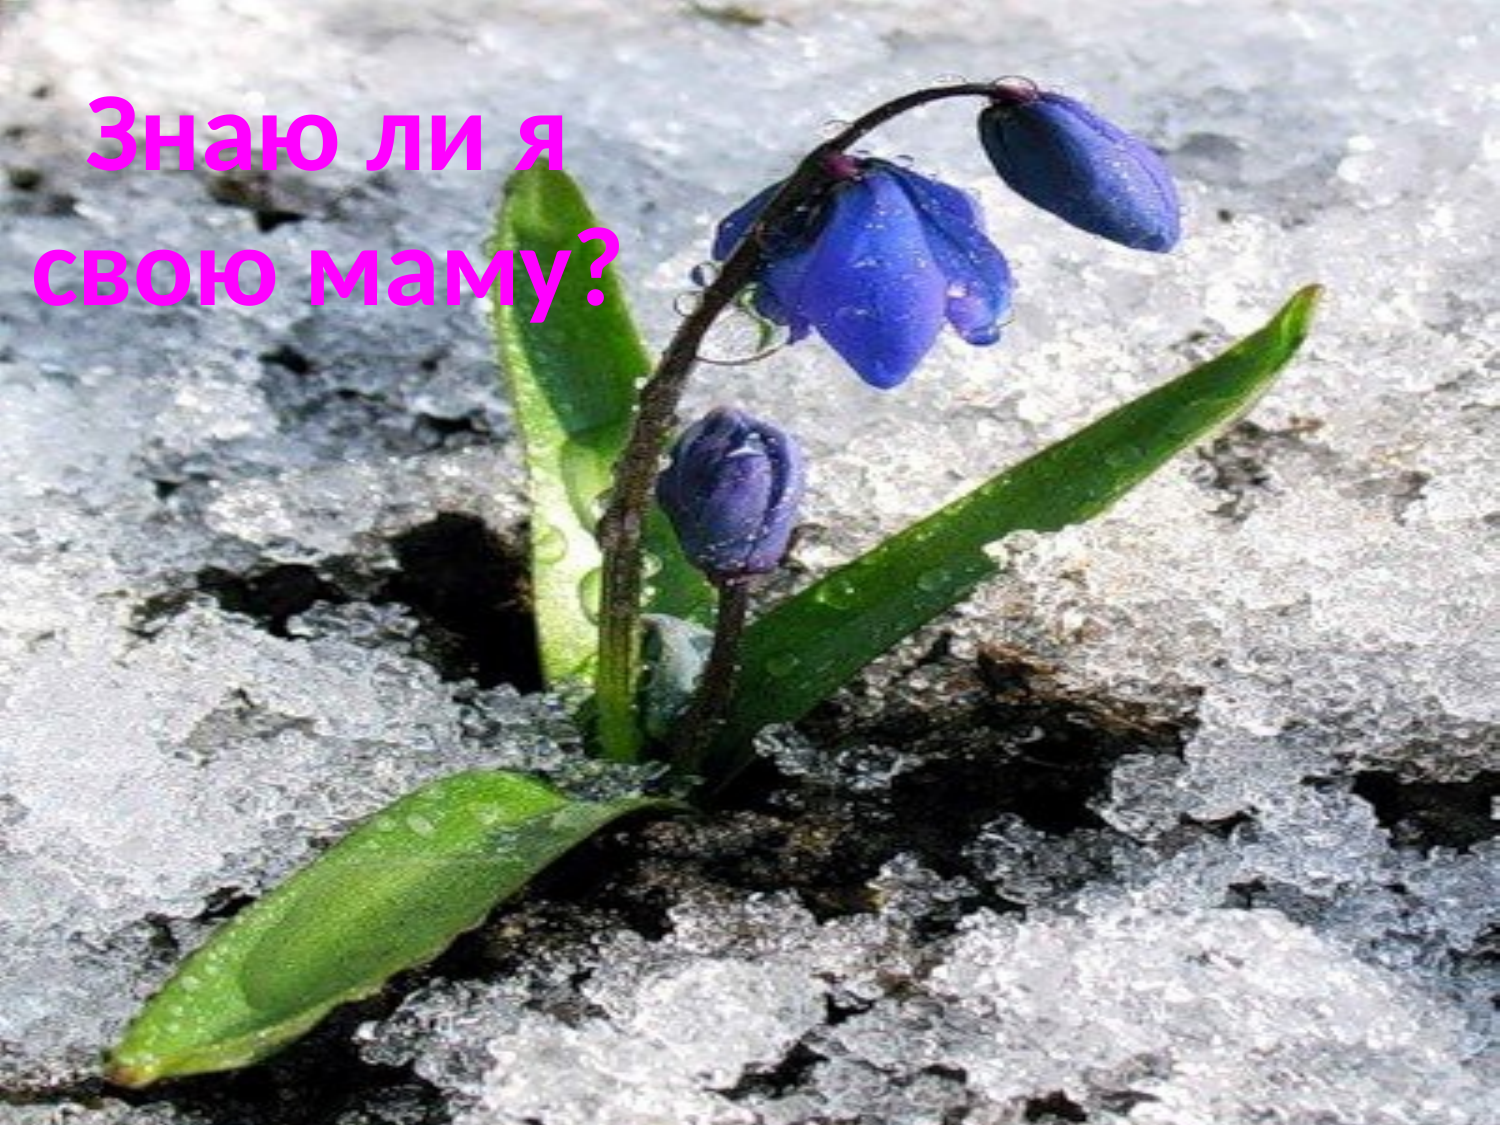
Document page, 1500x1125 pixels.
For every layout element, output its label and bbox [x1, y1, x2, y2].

list [0, 0, 1500, 1125]
